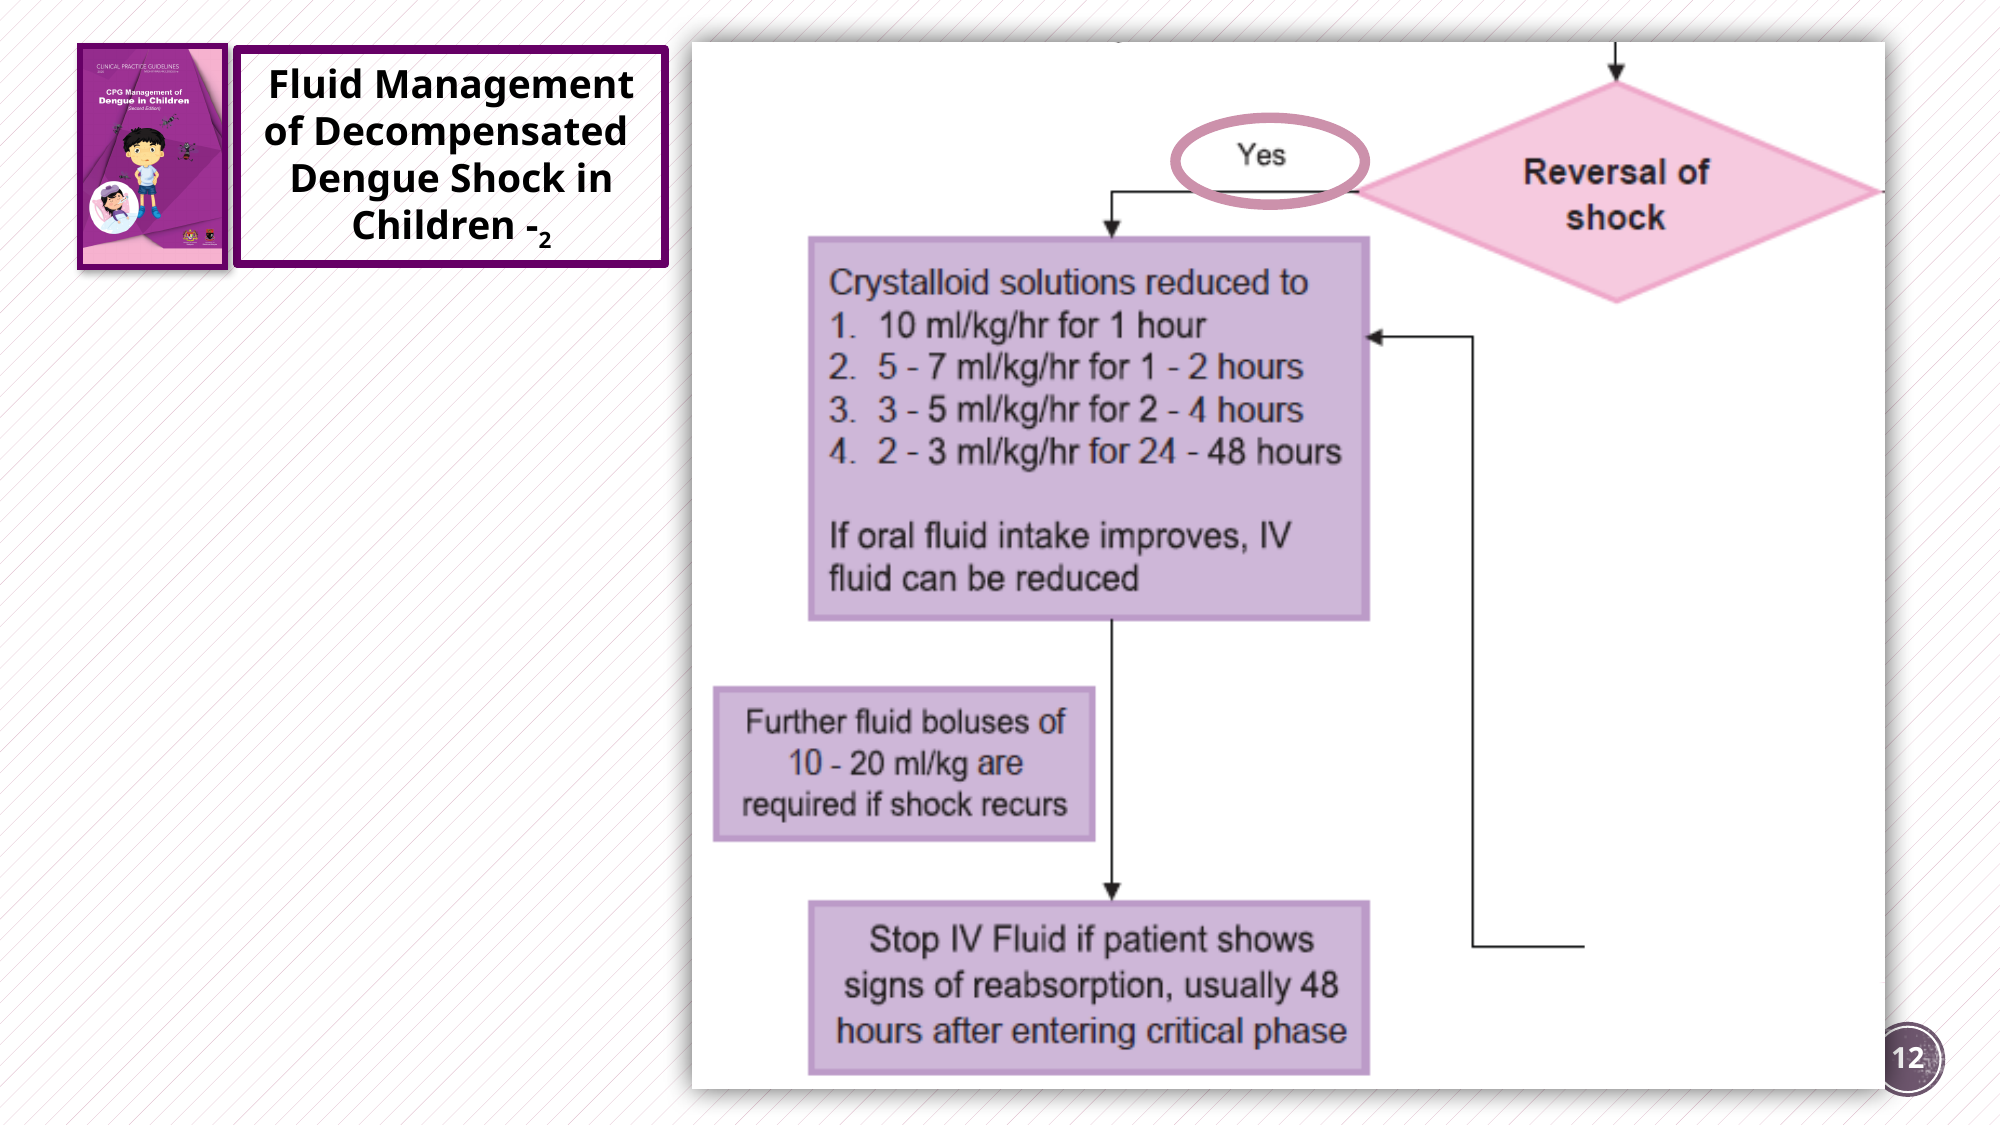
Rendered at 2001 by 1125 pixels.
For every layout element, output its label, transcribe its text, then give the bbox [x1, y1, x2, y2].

picture [83, 49, 222, 264]
slide_number 12 [1886, 1028, 1961, 1089]
text_box Fluid Management of Decompensated Dengue Shock in Children -2 [237, 49, 666, 264]
picture [692, 42, 1885, 1089]
